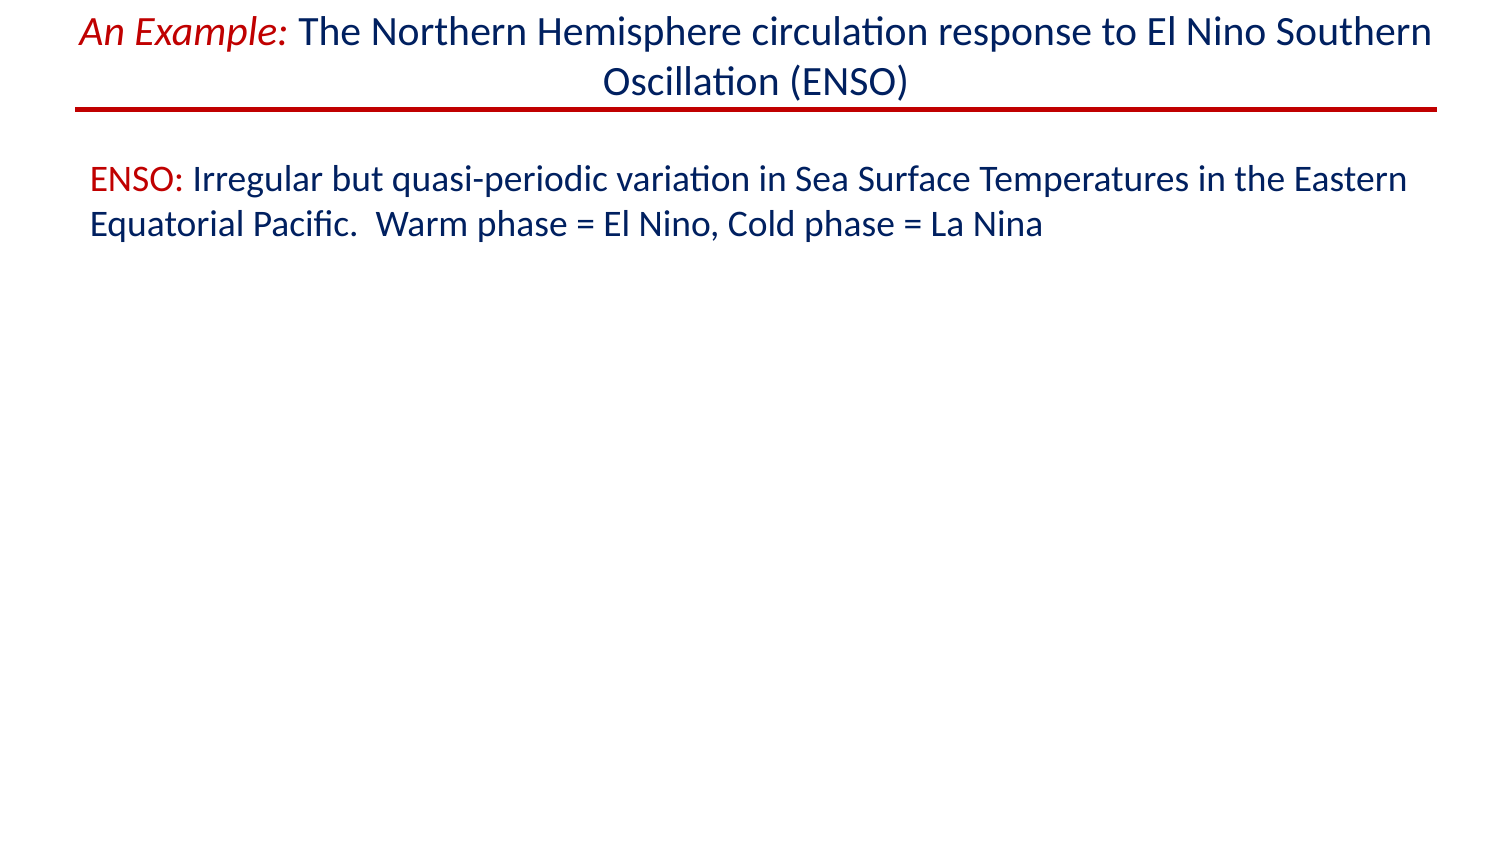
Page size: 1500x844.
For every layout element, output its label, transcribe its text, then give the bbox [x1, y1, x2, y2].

text_box An Example: The Northern Hemisphere circulation response to El Nino Southern Oscillation (ENSO) [12, 0, 1500, 112]
text_box ENSO: Irregular but quasi-periodic variation in Sea Surface Temperatures in the Eastern Equatorial Pacific. Warm phase = El Nino, Cold phase = La Nina [74, 146, 1438, 252]
